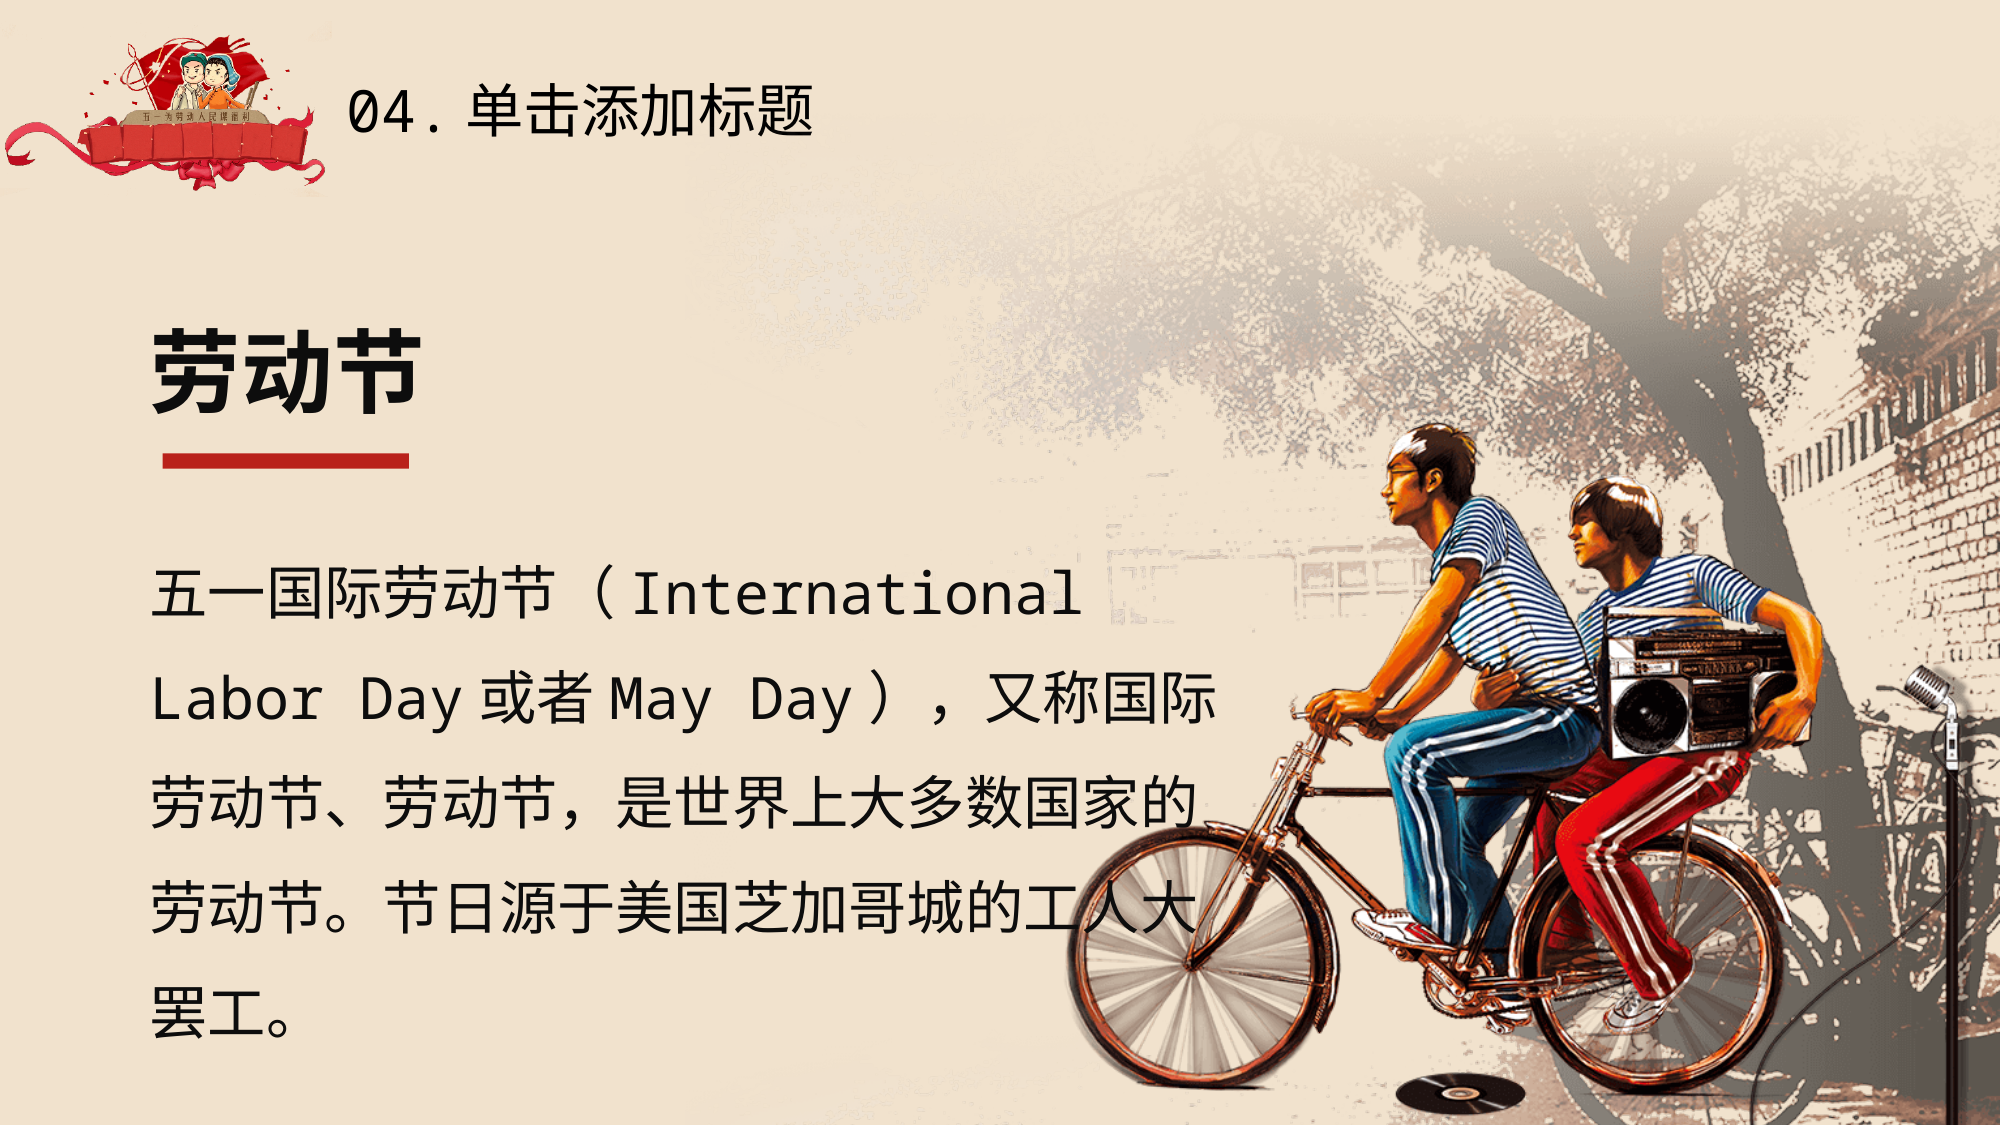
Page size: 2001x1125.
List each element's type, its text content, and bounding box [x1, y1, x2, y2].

text_box 五一国际劳动节（International Labor Day或者May Day），又称国际劳动节、劳动节，是世界上大多数国家的劳动节。节日源于美国芝加哥城的工人大罢工。 [135, 514, 685, 1054]
text_box 劳动节 [135, 307, 685, 432]
picture [685, 21, 2000, 1125]
text_box 04.单击添加标题 [332, 66, 685, 152]
text_box [162, 452, 410, 470]
picture [0, 21, 332, 197]
